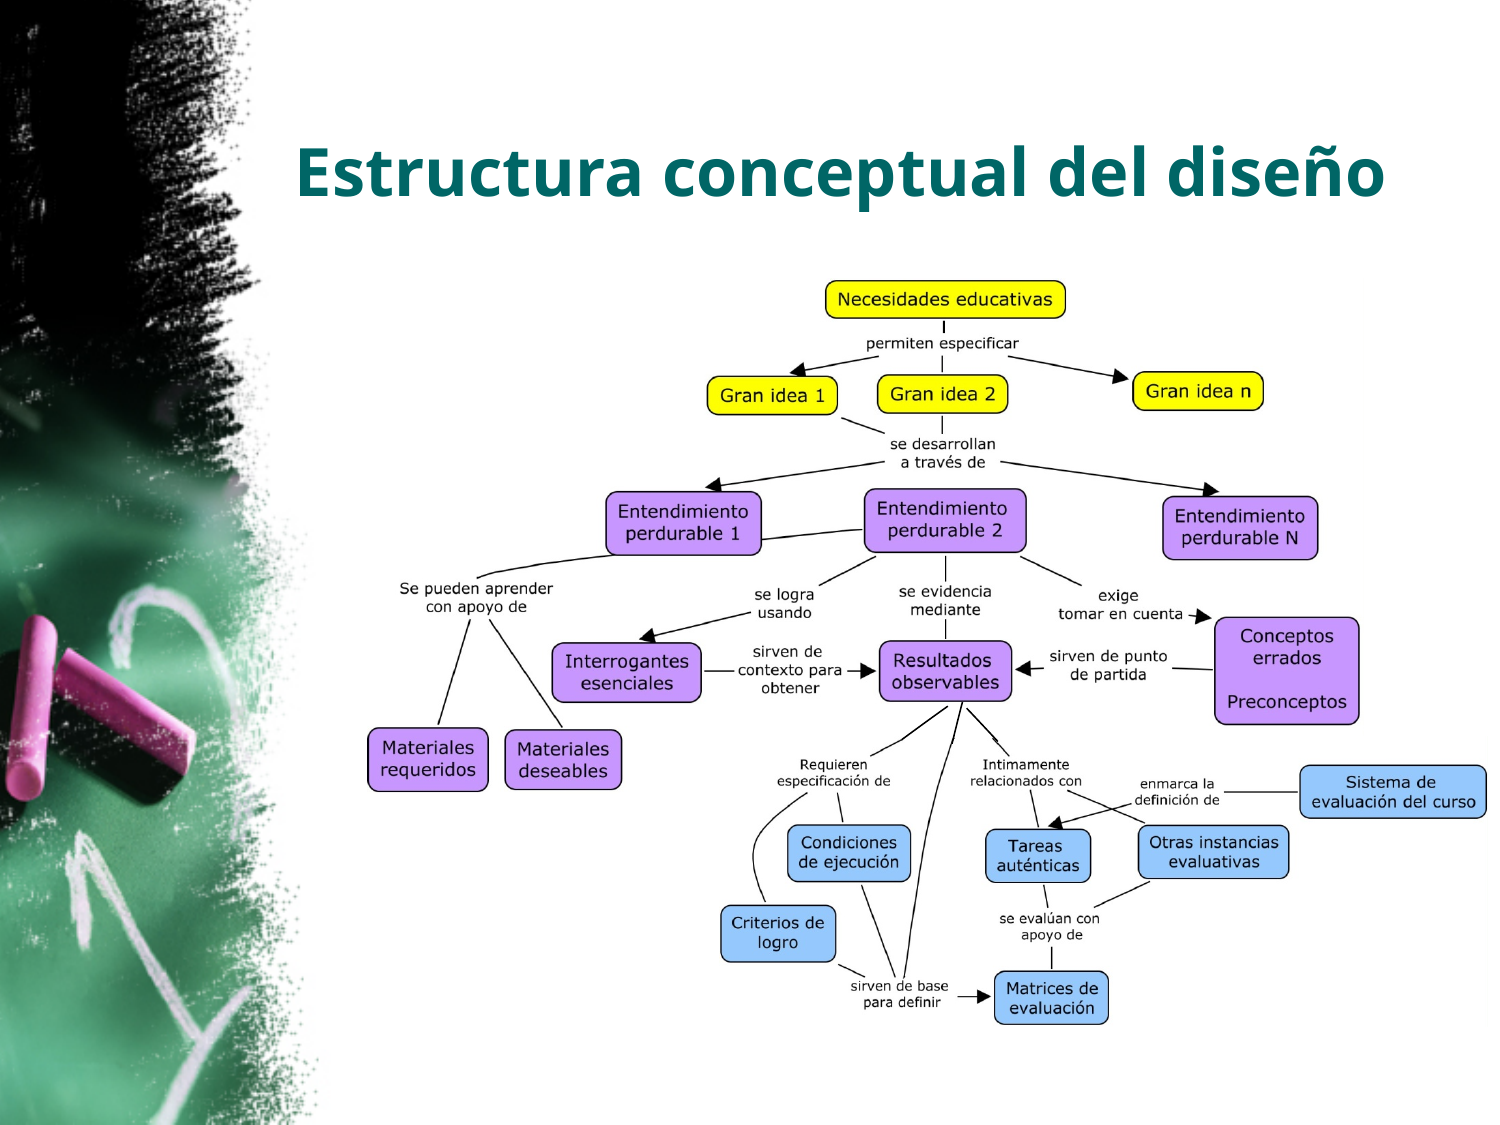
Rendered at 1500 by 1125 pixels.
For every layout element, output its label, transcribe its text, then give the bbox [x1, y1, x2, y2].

picture [0, 0, 1500, 1125]
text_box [719, 701, 1488, 1028]
text_box Estructura conceptual del diseño [280, 73, 1450, 266]
